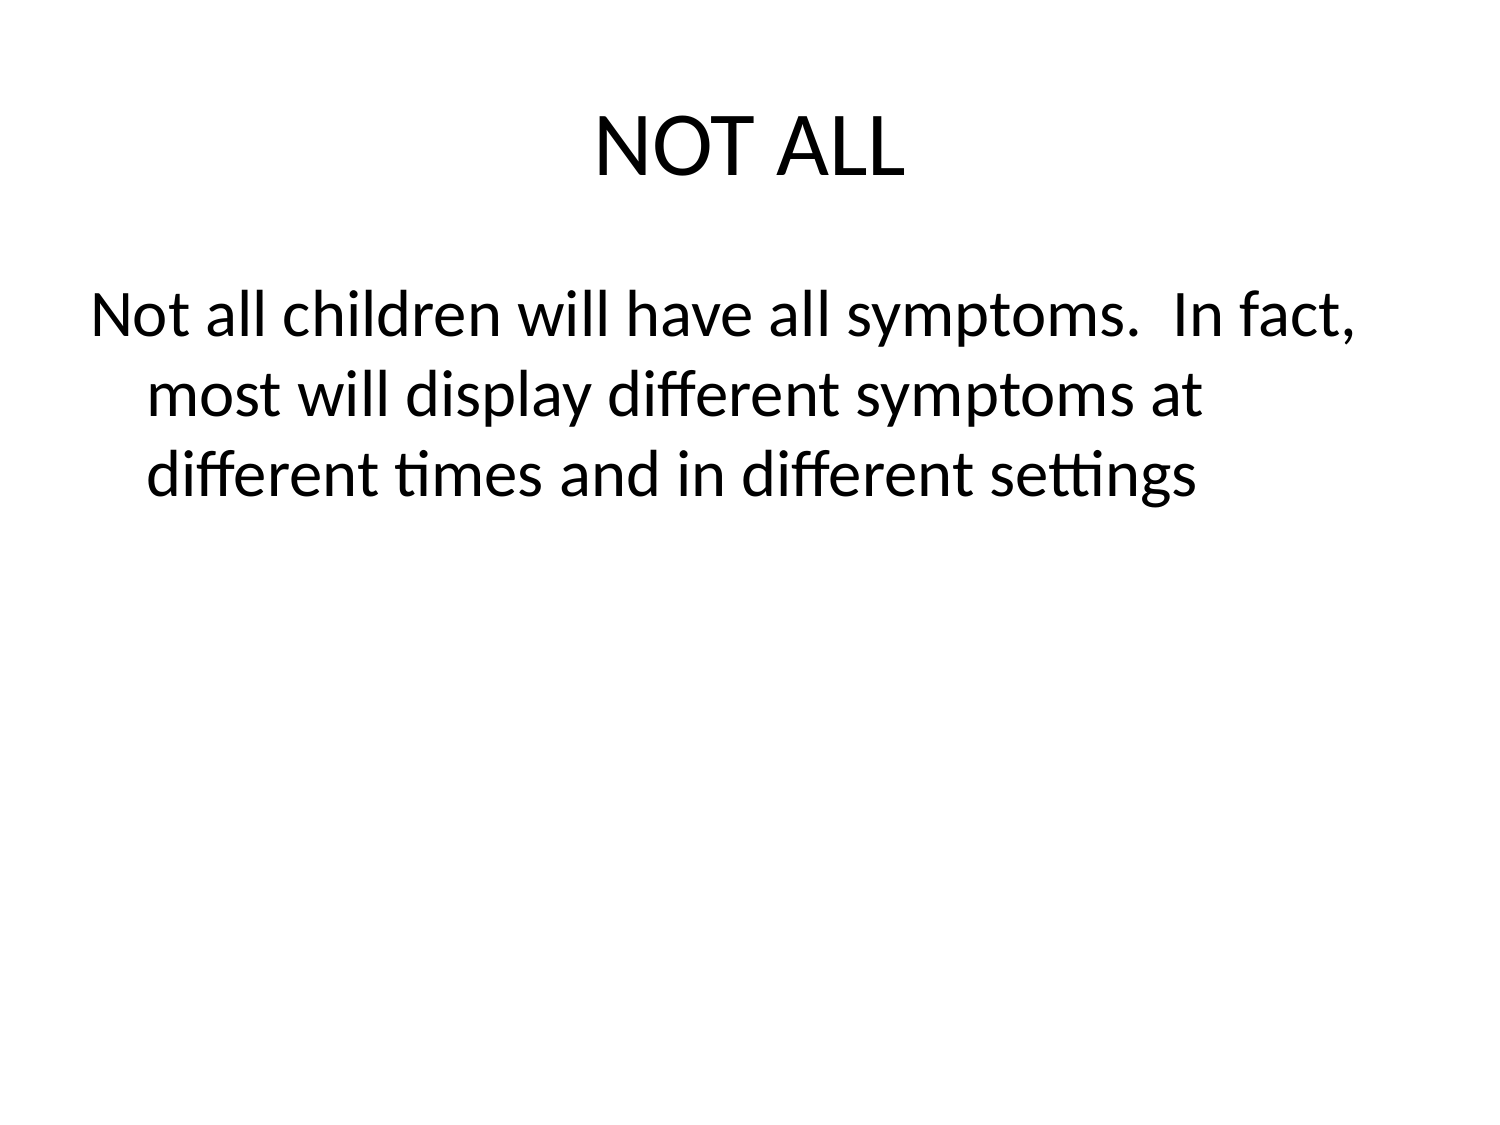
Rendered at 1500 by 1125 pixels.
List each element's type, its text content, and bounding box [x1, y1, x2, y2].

title NOT ALL [75, 45, 1425, 233]
list Not all children will have all symptoms. In fact, most will display different symptoms at different times and in different settings [75, 262, 1425, 1005]
